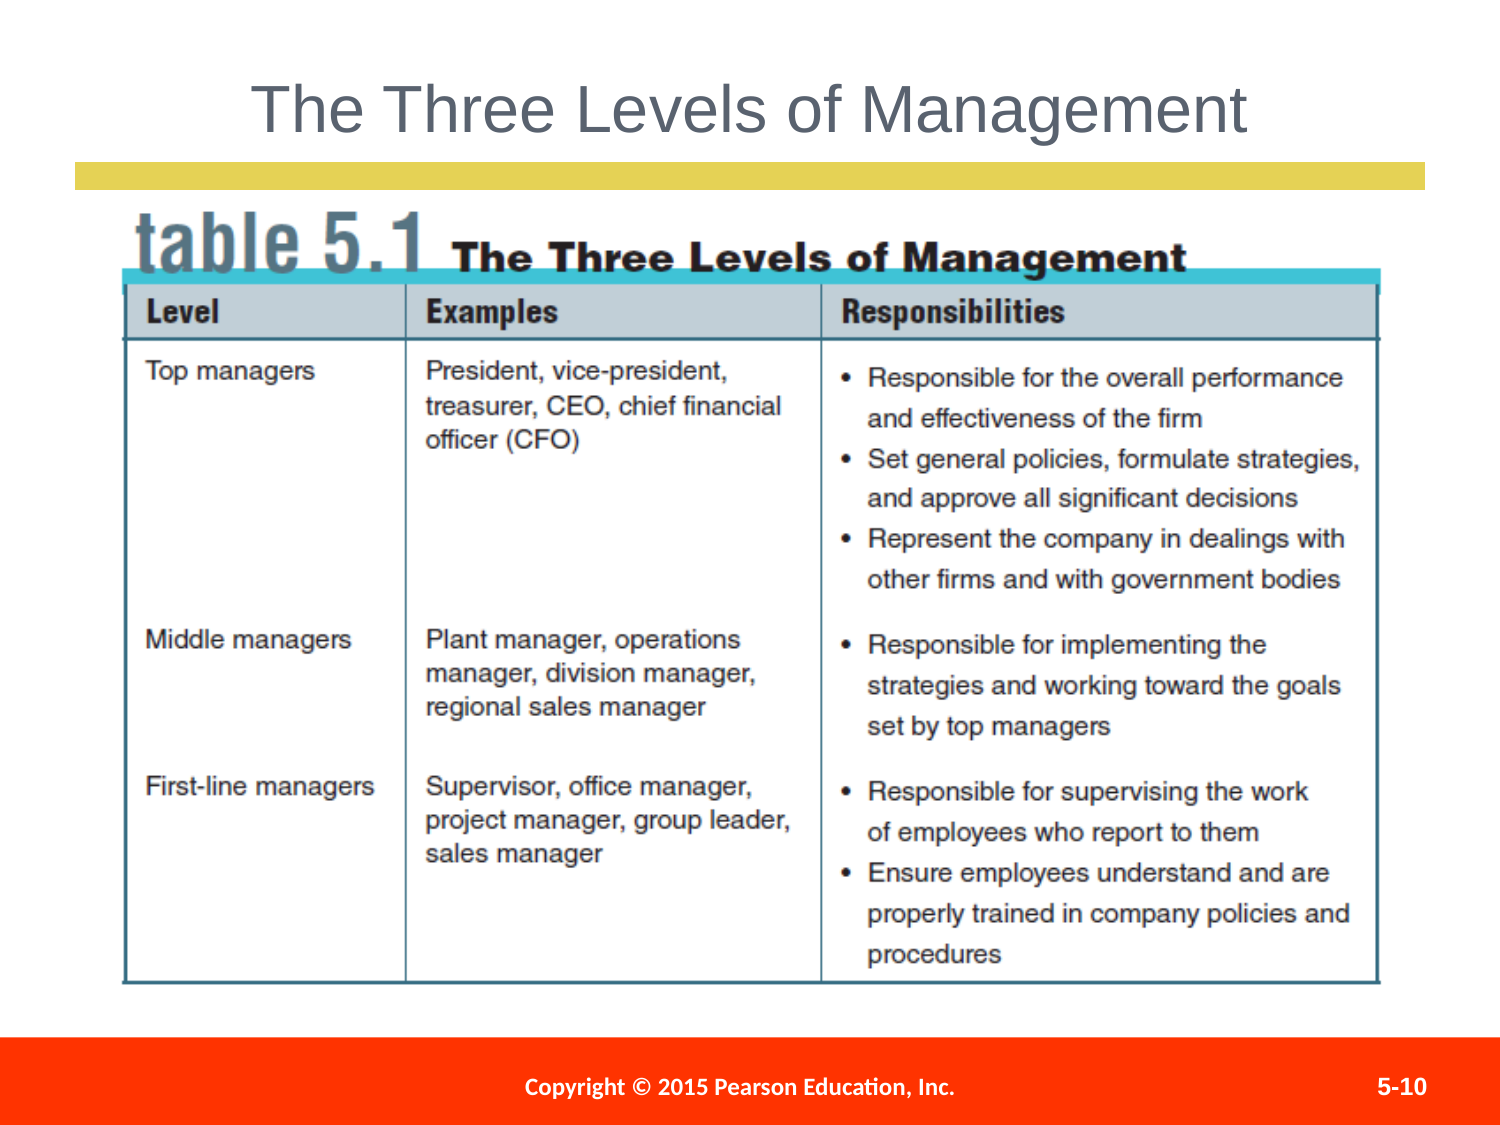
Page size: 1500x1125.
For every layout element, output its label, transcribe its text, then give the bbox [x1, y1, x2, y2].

title The Three Levels of Management [74, 12, 1426, 201]
picture [103, 205, 1413, 1013]
